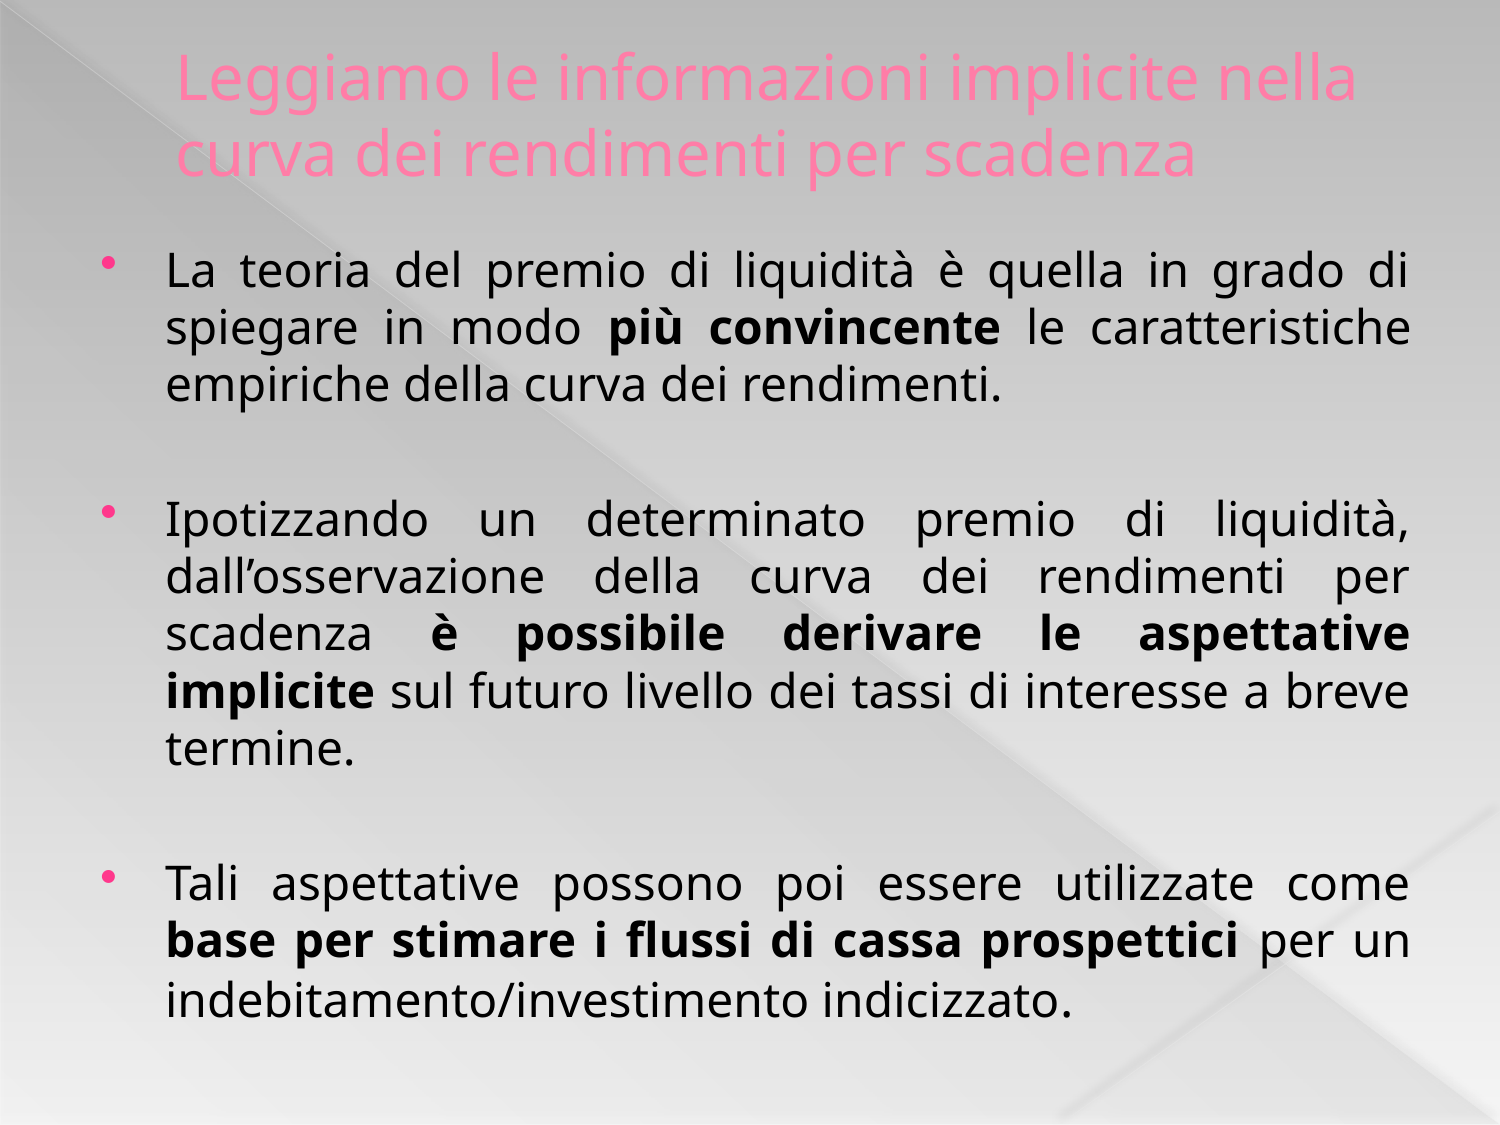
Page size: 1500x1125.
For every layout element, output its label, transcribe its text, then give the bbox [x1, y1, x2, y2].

list La teoria del premio di liquidità è quella in grado di spiegare in modo più convincente le caratteristiche empiriche della curva dei rendimenti. Ipotizzando un determinato premio di liquidità, dall’osservazione della curva dei rendimenti per scadenza è possibile derivare le aspettative implicite sul futuro livello dei tassi di interesse a breve termine. Tali aspettative possono poi essere utilizzate come base per stimare i flussi di cassa prospettici per un indebitamento/investimento indicizzato. [76, 231, 1427, 1094]
title Leggiamo le informazioni implicite nella curva dei rendimenti per scadenza [76, 19, 1427, 207]
